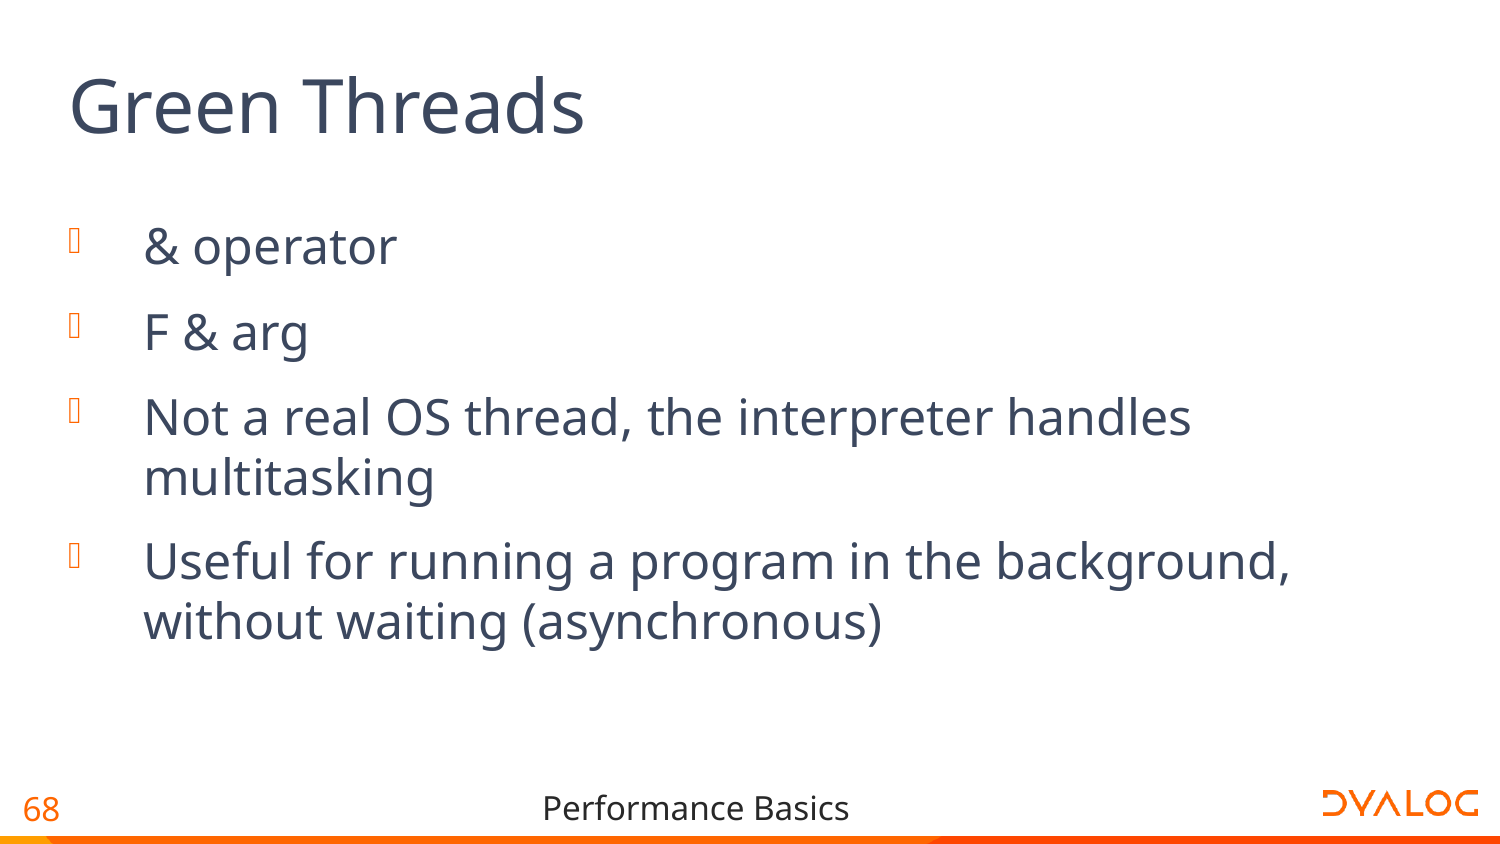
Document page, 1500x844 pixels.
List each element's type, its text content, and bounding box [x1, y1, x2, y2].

picture [1323, 790, 1478, 816]
list & operator F & arg Not a real OS thread, the interpreter handles multitasking Useful for running a program in the background, without waiting (asynchronous) [53, 207, 1346, 740]
picture [0, 836, 1500, 844]
title Green Threads [53, 43, 1121, 157]
